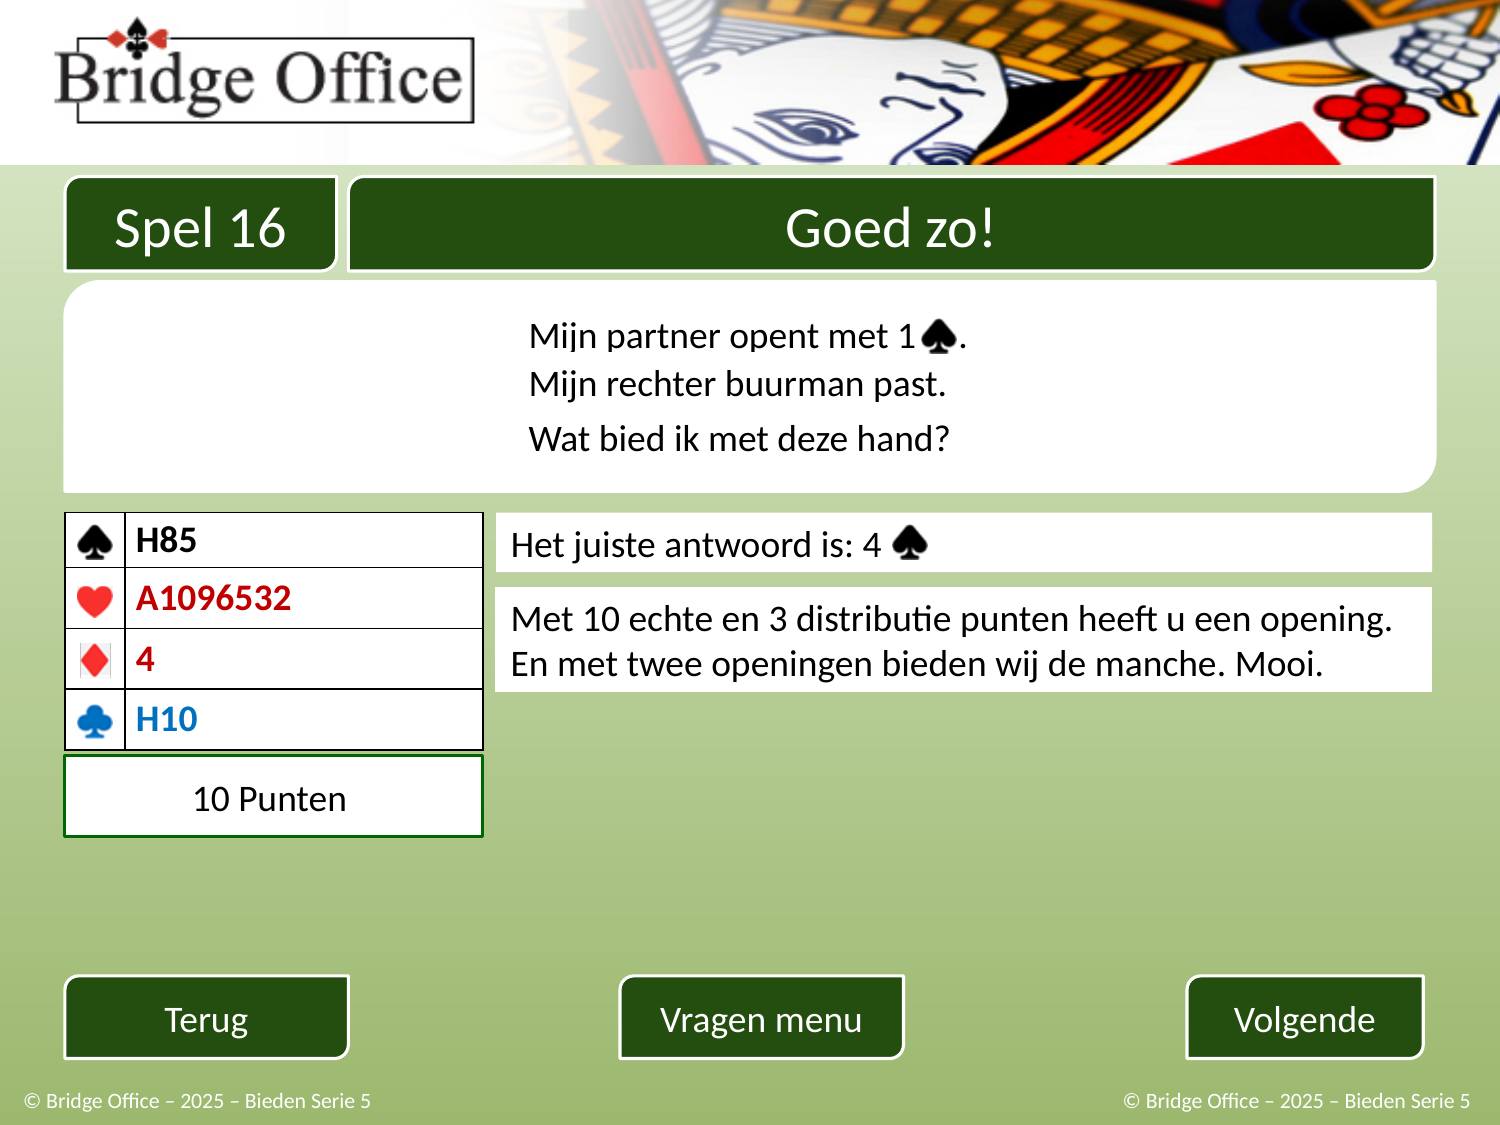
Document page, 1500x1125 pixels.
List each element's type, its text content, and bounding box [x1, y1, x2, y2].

text_box Volgende [1185, 974, 1425, 1061]
table_cell H10 [126, 690, 482, 749]
text_box Vragen menu [618, 974, 906, 1061]
text_box Mijn partner opent met 1 . [513, 303, 1022, 364]
table_header [66, 513, 124, 567]
text_box Wat bied ik met deze hand? [513, 406, 987, 467]
text_box [63, 280, 1437, 493]
picture [920, 318, 957, 354]
table_cell [66, 629, 124, 688]
table_cell A1096532 [126, 568, 482, 628]
picture [892, 524, 928, 561]
table_header H85 [126, 513, 482, 567]
text_box © Bridge Office – 2025 – Bieden Serie 5 [1107, 1079, 1500, 1121]
text_box Terug [63, 974, 350, 1061]
picture [77, 643, 114, 679]
table_cell [66, 690, 124, 749]
picture [77, 703, 114, 740]
picture [0, 0, 1500, 166]
text_box © Bridge Office – 2025 – Bieden Serie 5 [8, 1079, 393, 1121]
text_box 10 Punten [63, 754, 484, 838]
text_box Met 10 echte en 3 distributie punten heeft u een opening. En met twee openingen bieden wij de manche. Mooi. [495, 587, 1432, 692]
text_box Het juiste antwoord is: 4 [496, 512, 1433, 573]
picture [77, 585, 114, 618]
text_box Goed zo! [346, 179, 1437, 273]
text_box Spel 16 [63, 179, 339, 273]
text_box Mijn rechter buurman past. [513, 352, 987, 406]
table_cell [66, 568, 124, 628]
picture [77, 524, 114, 561]
table_cell 4 [126, 629, 482, 688]
